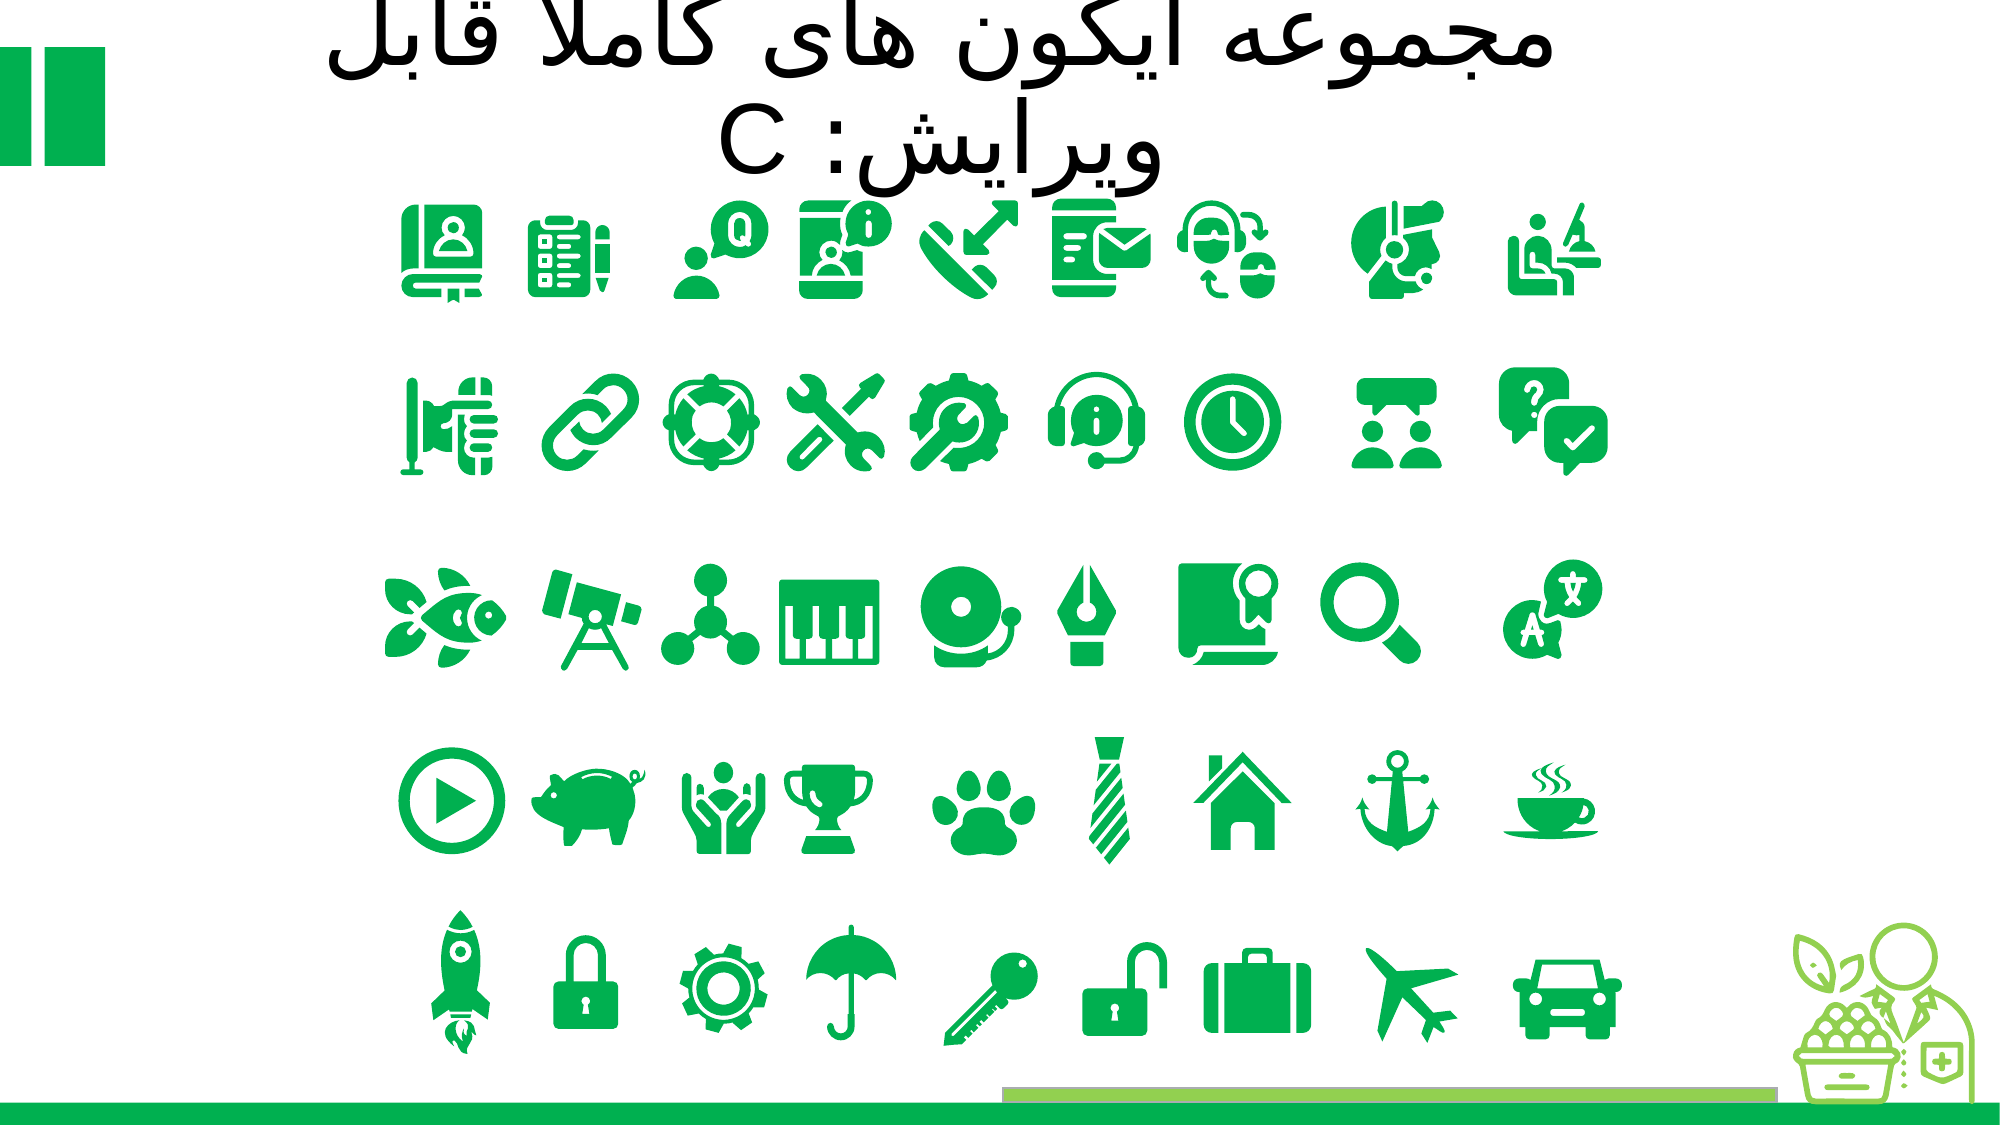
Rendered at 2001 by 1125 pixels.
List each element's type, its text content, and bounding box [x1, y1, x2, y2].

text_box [1499, 367, 1609, 476]
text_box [1351, 378, 1442, 469]
text_box [661, 563, 760, 665]
text_box [1203, 963, 1219, 1033]
text_box [1224, 947, 1291, 1033]
text_box [1210, 771, 1275, 850]
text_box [918, 200, 1019, 300]
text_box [920, 566, 1022, 668]
text_box [1512, 959, 1622, 1040]
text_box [1507, 202, 1601, 296]
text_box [527, 215, 610, 298]
text_box [1093, 763, 1121, 806]
text_box [444, 1020, 477, 1054]
text_box [1365, 947, 1459, 1043]
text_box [681, 761, 766, 855]
text_box [779, 579, 880, 665]
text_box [929, 770, 1038, 856]
text_box [1095, 810, 1128, 855]
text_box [1183, 373, 1282, 471]
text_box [799, 200, 892, 299]
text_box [673, 200, 769, 299]
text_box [401, 204, 484, 303]
text_box [806, 924, 897, 1041]
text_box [1178, 563, 1279, 665]
text_box [1090, 777, 1123, 828]
text_box [1082, 942, 1168, 1036]
text_box [679, 943, 768, 1033]
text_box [542, 569, 642, 671]
text_box مجموعه آیکون های کاملاً قابل ویرایش: C [180, 42, 1704, 132]
text_box [553, 935, 619, 1029]
text_box [1103, 827, 1130, 865]
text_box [385, 567, 507, 668]
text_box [783, 764, 873, 854]
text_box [1056, 564, 1117, 666]
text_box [1052, 198, 1151, 298]
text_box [538, 373, 642, 472]
text_box [1088, 793, 1126, 845]
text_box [1351, 200, 1445, 300]
text_box [1554, 764, 1571, 793]
text_box [1193, 751, 1292, 804]
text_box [1320, 562, 1423, 664]
text_box [1296, 963, 1312, 1033]
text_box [1176, 200, 1276, 299]
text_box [909, 373, 1008, 472]
text_box [448, 910, 473, 930]
text_box [531, 768, 646, 846]
text_box [1531, 762, 1561, 796]
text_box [1047, 371, 1146, 470]
text_box [1355, 750, 1440, 852]
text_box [400, 377, 498, 476]
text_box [1503, 559, 1603, 659]
text_box [943, 952, 1038, 1046]
text_box [431, 929, 490, 1021]
text_box [1094, 737, 1125, 760]
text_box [785, 373, 887, 472]
text_box [398, 747, 506, 855]
text_box [662, 373, 760, 472]
text_box [1503, 798, 1599, 840]
